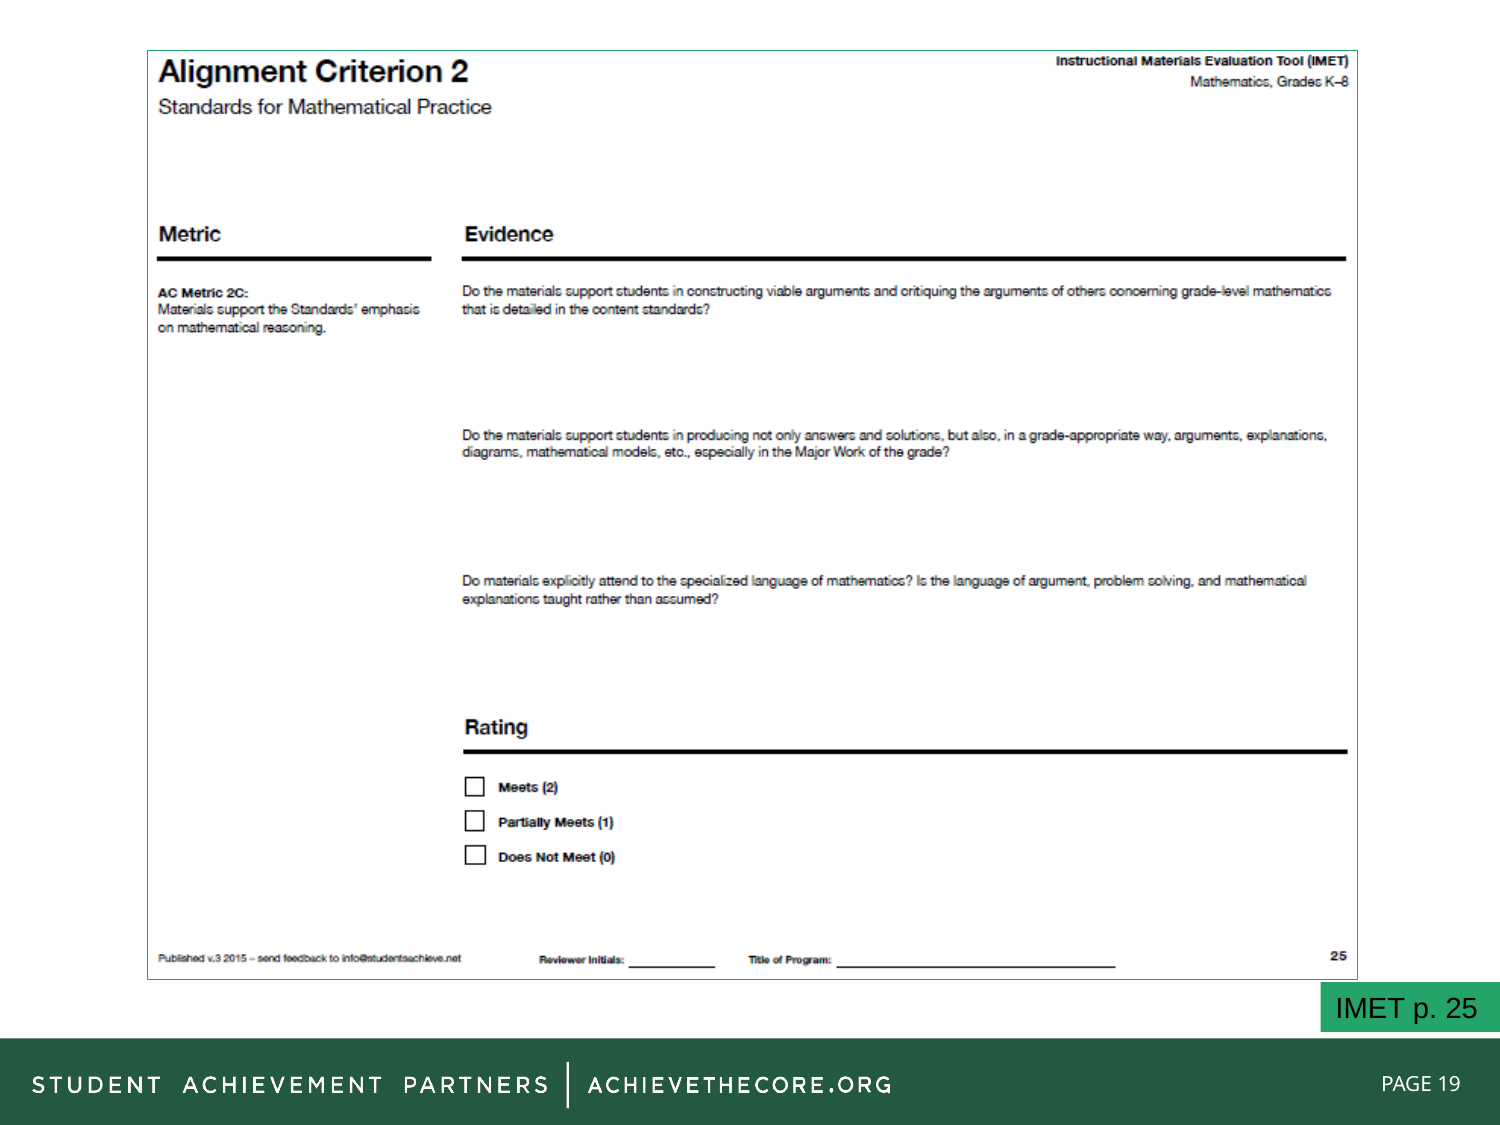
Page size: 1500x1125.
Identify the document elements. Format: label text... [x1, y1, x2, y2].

picture [147, 50, 1358, 980]
text_box IMET p. 25 [1320, 982, 1500, 1032]
picture [12, 1055, 911, 1112]
